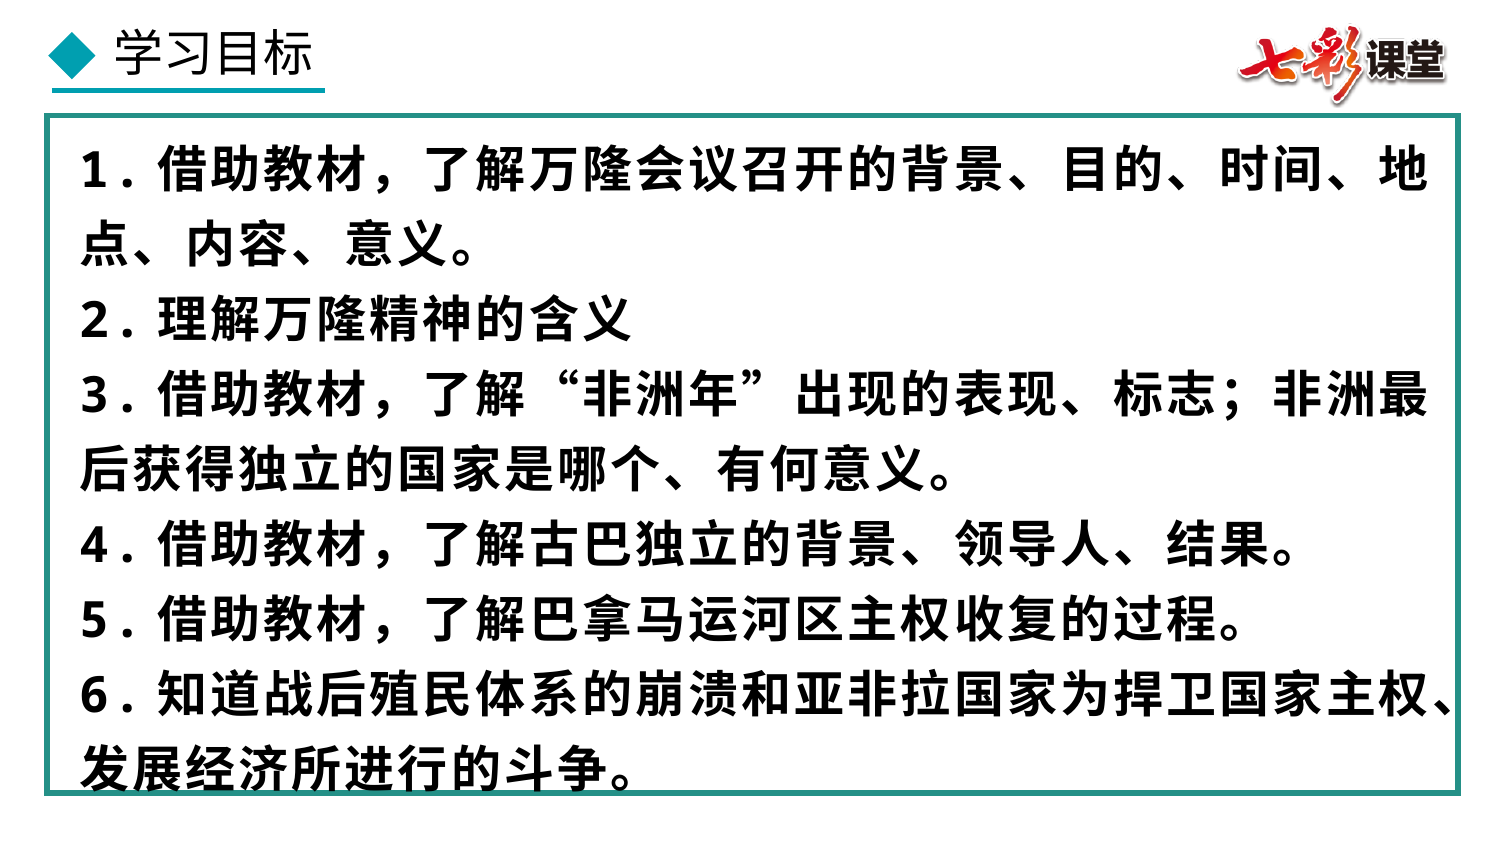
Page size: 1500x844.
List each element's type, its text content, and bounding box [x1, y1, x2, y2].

picture [1234, 20, 1451, 108]
text_box 1.借助教材，了解万隆会议召开的背景、目的、时间、地点、内容、意义。 2.理解万隆精神的含义 3.借助教材，了解“非洲年”出现的表现、标志；非洲最后获得独立的国家是哪个、有何意义。 4.借助教材，了解古巴独立的背景、领导人、结果。 5.借助教材，了解巴拿马运河区主权收复的过程。 6.知道战后殖民体系的崩溃和亚非拉国家为捍卫国家主权、发展经济所进行的斗争。 [63, 114, 1463, 602]
